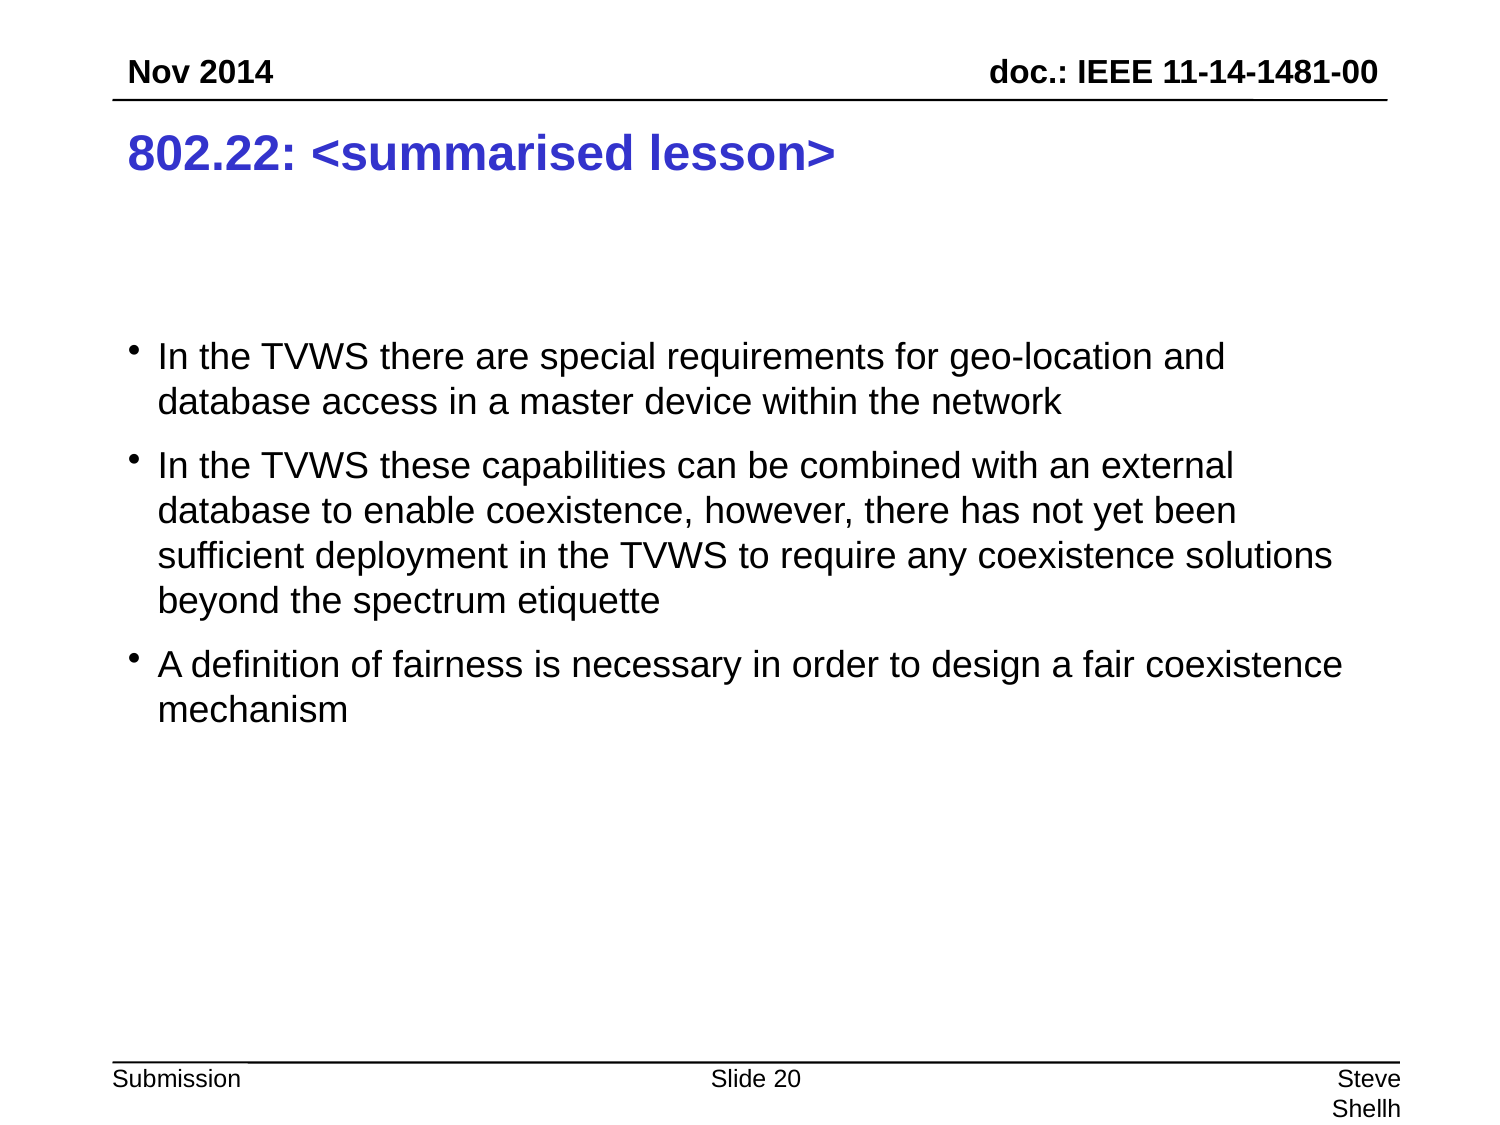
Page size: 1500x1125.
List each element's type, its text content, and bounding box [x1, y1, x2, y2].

title 802.22: <summarised lesson> [112, 112, 1388, 288]
footer Steve Shellhammer, Qualcomm [1320, 1061, 1402, 1093]
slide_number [112, 40, 463, 101]
slide_number Slide 20 [709, 1061, 803, 1093]
list In the TVWS there are special requirements for geo-location and database access in a master device within the network In the TVWS these capabilities can be combined with an external database to enable coexistence, however, there has not yet been sufficient deployment in the TVWS to require any coexistence solutions beyond the spectrum etiquette A definition of fairness is necessary in order to design a fair coexistence mechanism [112, 324, 1388, 1000]
